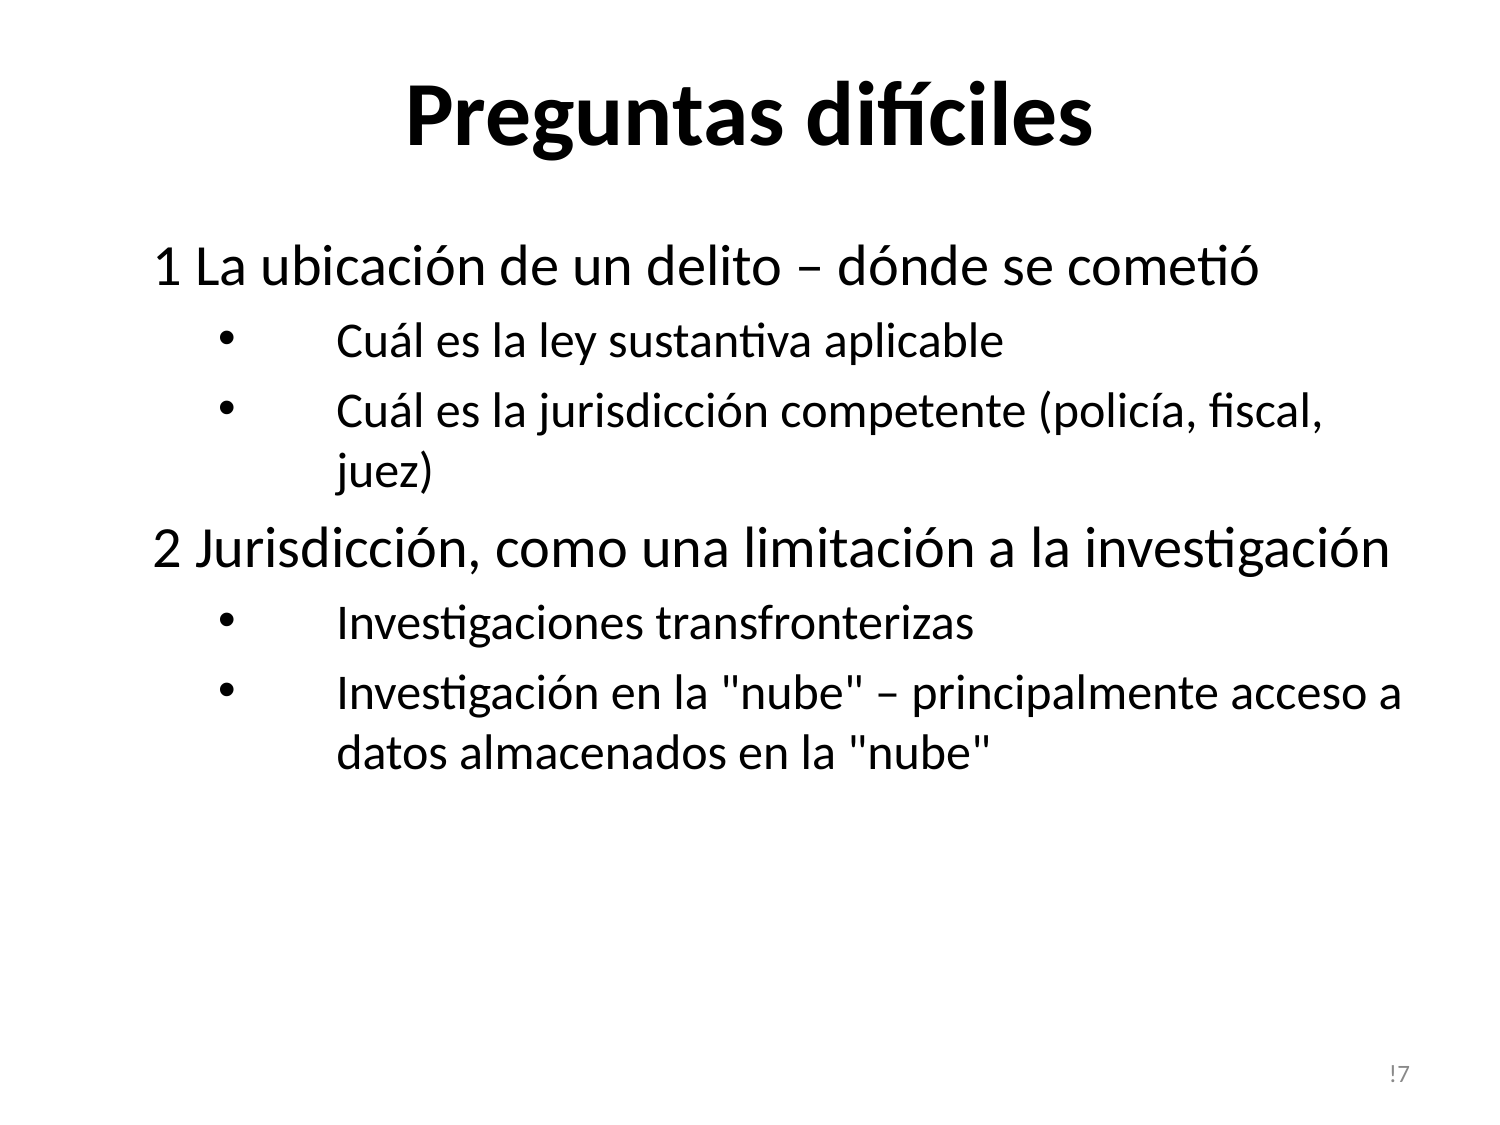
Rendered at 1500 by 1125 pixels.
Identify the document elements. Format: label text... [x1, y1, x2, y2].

slide_number !7 [1074, 1042, 1425, 1103]
list 1 La ubicación de un delito – dónde se cometió Cuál es la ley sustantiva aplicable Cuál es la jurisdicción competente (policía, fiscal, juez) 2 Jurisdicción, como una limitación a la investigación Investigaciones transfronterizas Investigación en la "nube" – principalmente acceso a datos almacenados en la "nube" [137, 220, 1448, 1059]
title Preguntas difíciles [75, 45, 1425, 172]
